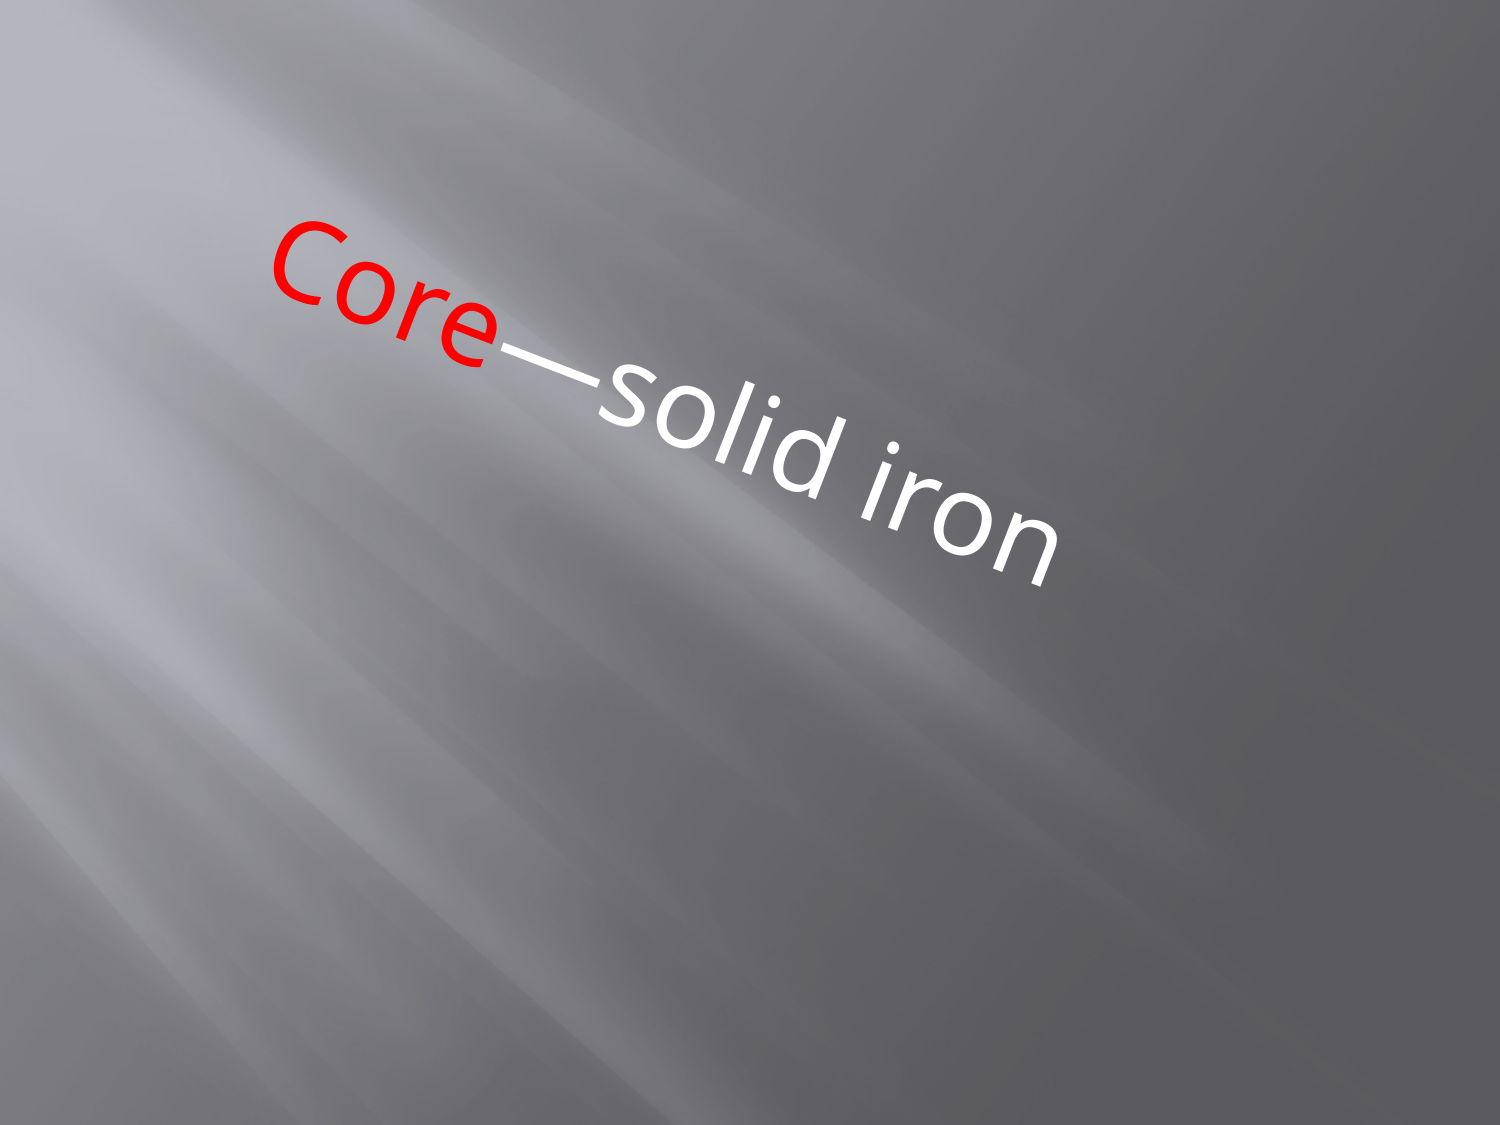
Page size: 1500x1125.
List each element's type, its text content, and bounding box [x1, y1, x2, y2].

text_box Core—solid iron [233, 167, 1255, 683]
